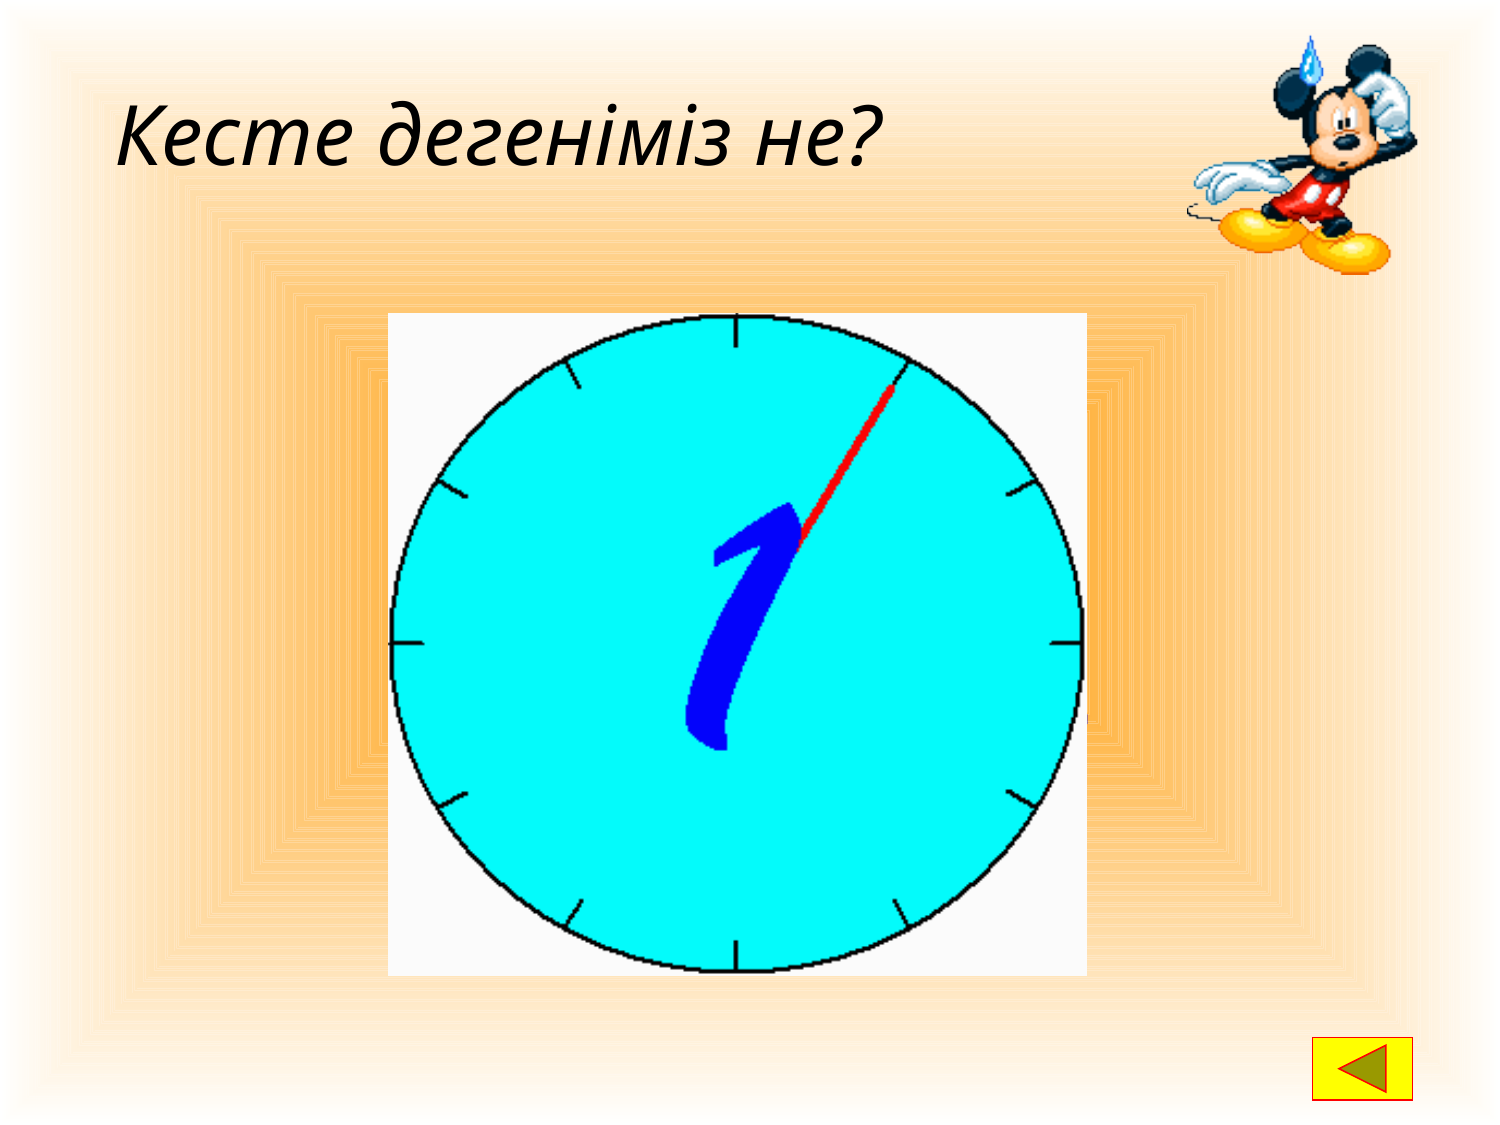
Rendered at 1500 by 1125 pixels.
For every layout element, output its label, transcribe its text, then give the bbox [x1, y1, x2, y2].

text_box Кесте дегеніміз не? [99, 75, 1182, 190]
picture [1187, 0, 1428, 276]
text_box [1312, 1037, 1413, 1100]
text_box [387, 312, 1088, 977]
